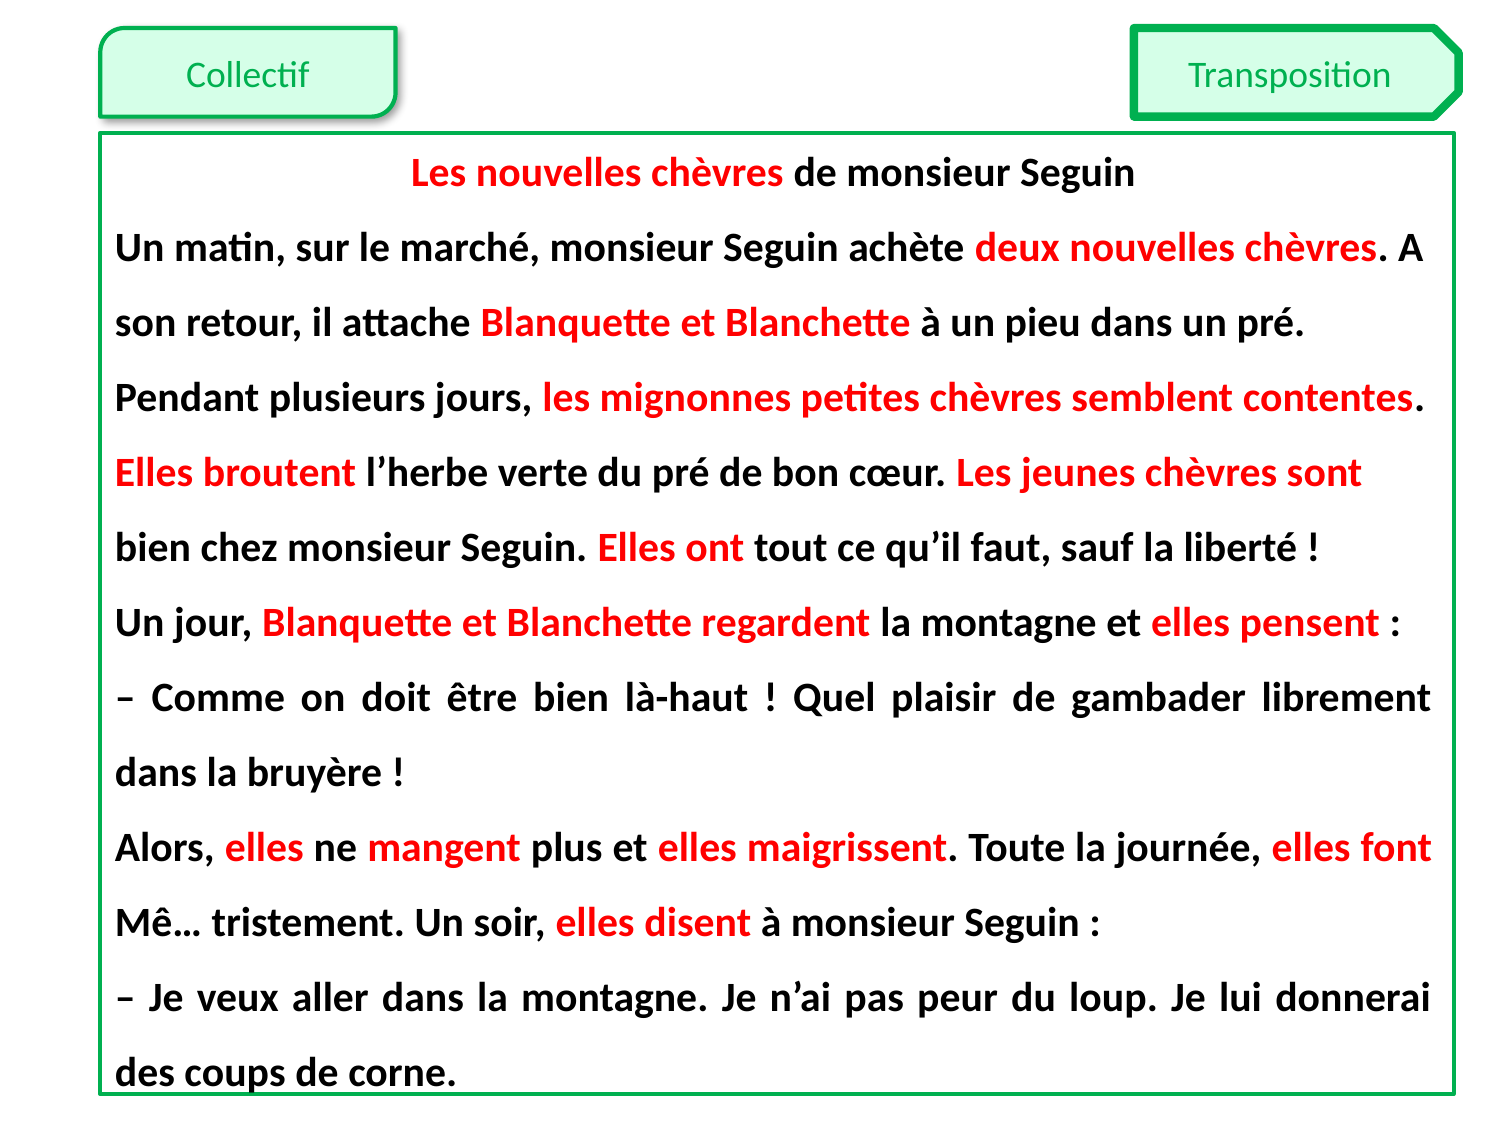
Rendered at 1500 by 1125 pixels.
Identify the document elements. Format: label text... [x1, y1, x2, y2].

text_box Les nouvelles chèvres de monsieur Seguin Un matin, sur le marché, monsieur Seguin achète deux nouvelles chèvres. A son retour, il attache Blanquette et Blanchette à un pieu dans un pré. Pendant plusieurs jours, les mignonnes petites chèvres semblent contentes. Elles broutent l’herbe verte du pré de bon cœur. Les jeunes chèvres sont bien chez monsieur Seguin. Elles ont tout ce qu’il faut, sauf la liberté ! Un jour, Blanquette et Blanchette regardent la montagne et elles pensent : – Comme on doit être bien là-haut ! Quel plaisir de gambader librement dans la bruyère ! Alors, elles ne mangent plus et elles maigrissent. Toute la journée, elles font Mê… tristement. Un soir, elles disent à monsieur Seguin : – Je veux aller dans la montagne. Je n’ai pas peur du loup. Je lui donnerai des coups de corne. [100, 137, 1447, 1102]
